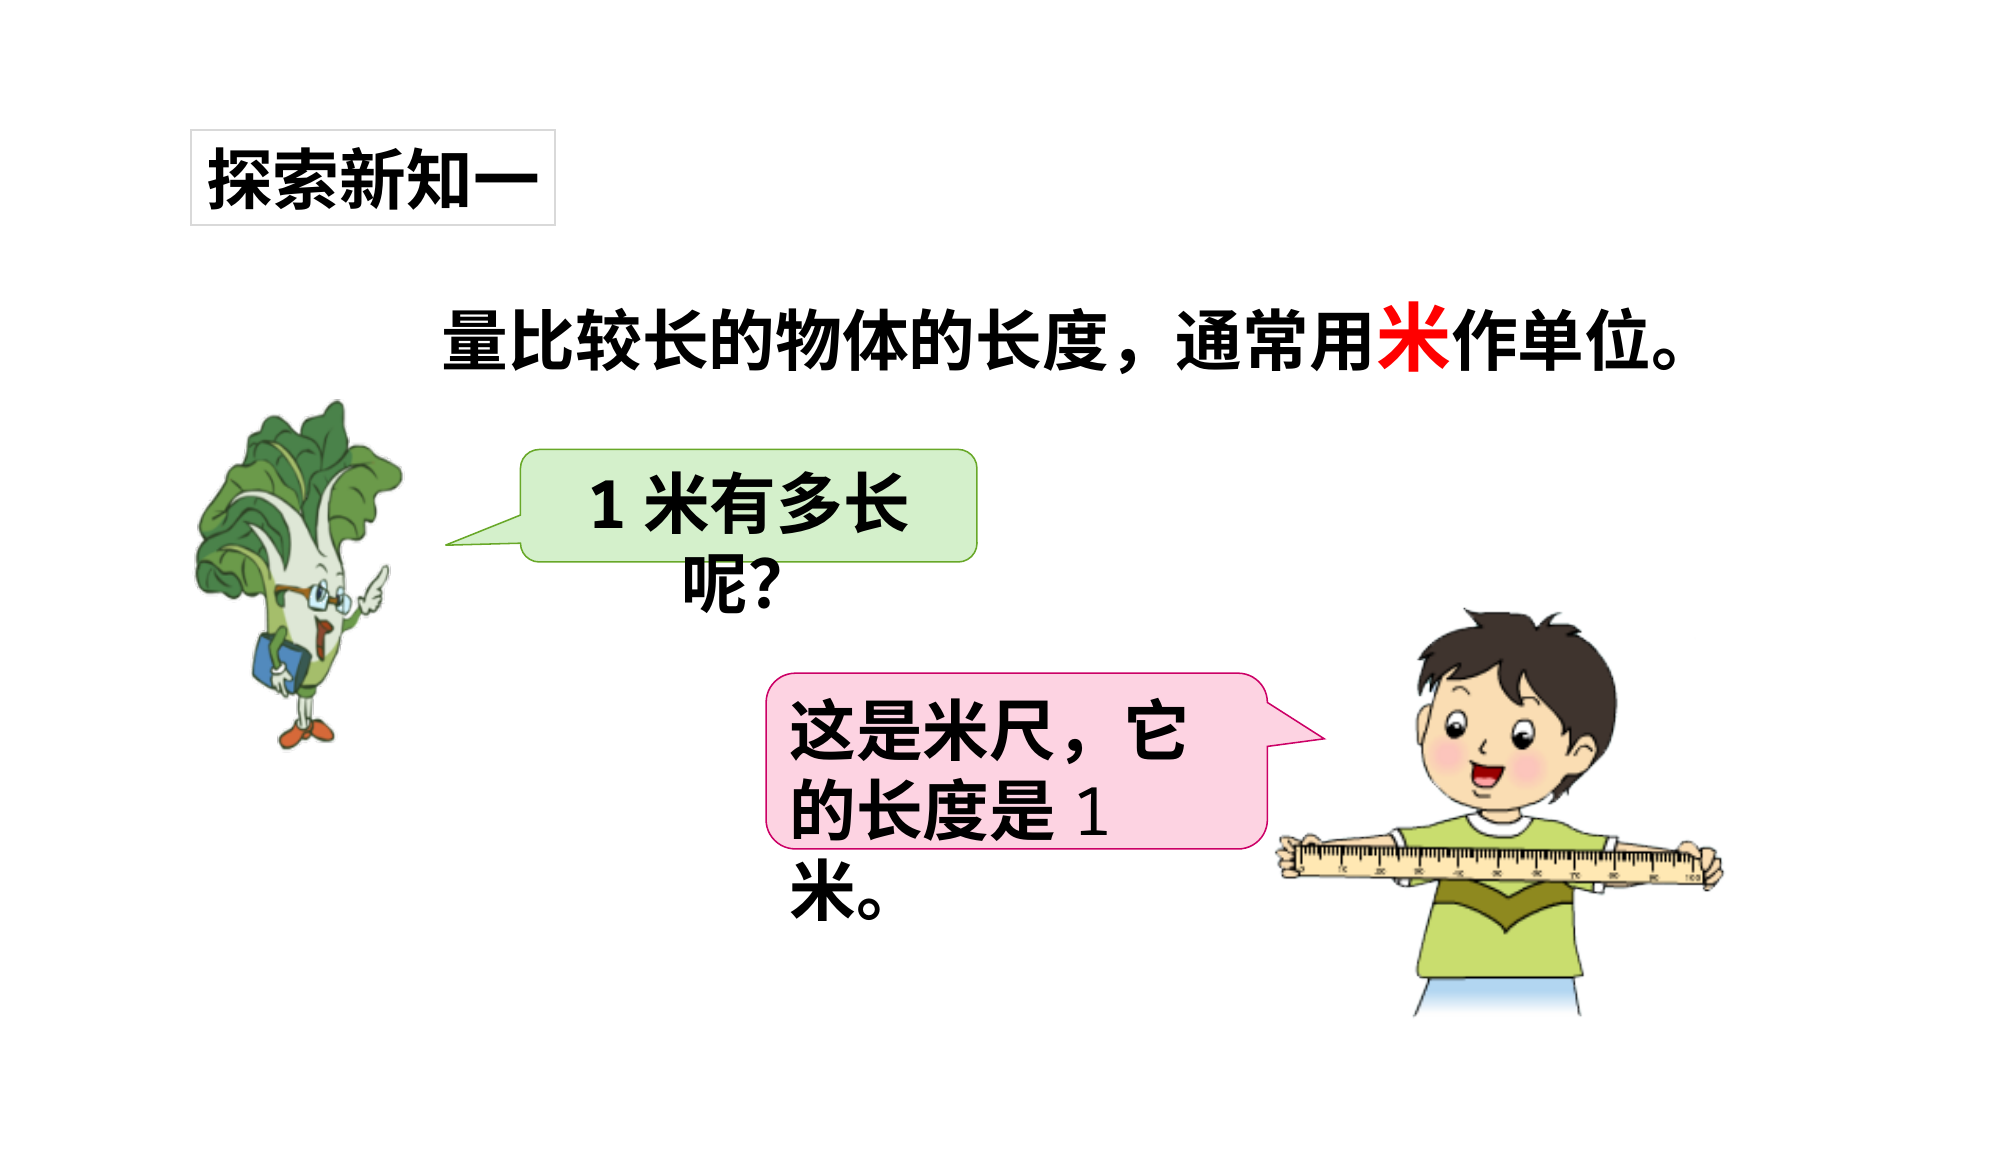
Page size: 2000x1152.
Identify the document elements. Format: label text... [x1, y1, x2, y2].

picture [1267, 589, 1737, 1030]
text_box 这是米尺，它的长度是1米。 [766, 673, 1267, 849]
picture [190, 398, 408, 754]
text_box 量比较长的物体的长度，通常用米作单位。 [427, 306, 1771, 381]
text_box 1米有多长呢？ [445, 449, 978, 562]
text_box 探索新知一 [191, 130, 555, 226]
